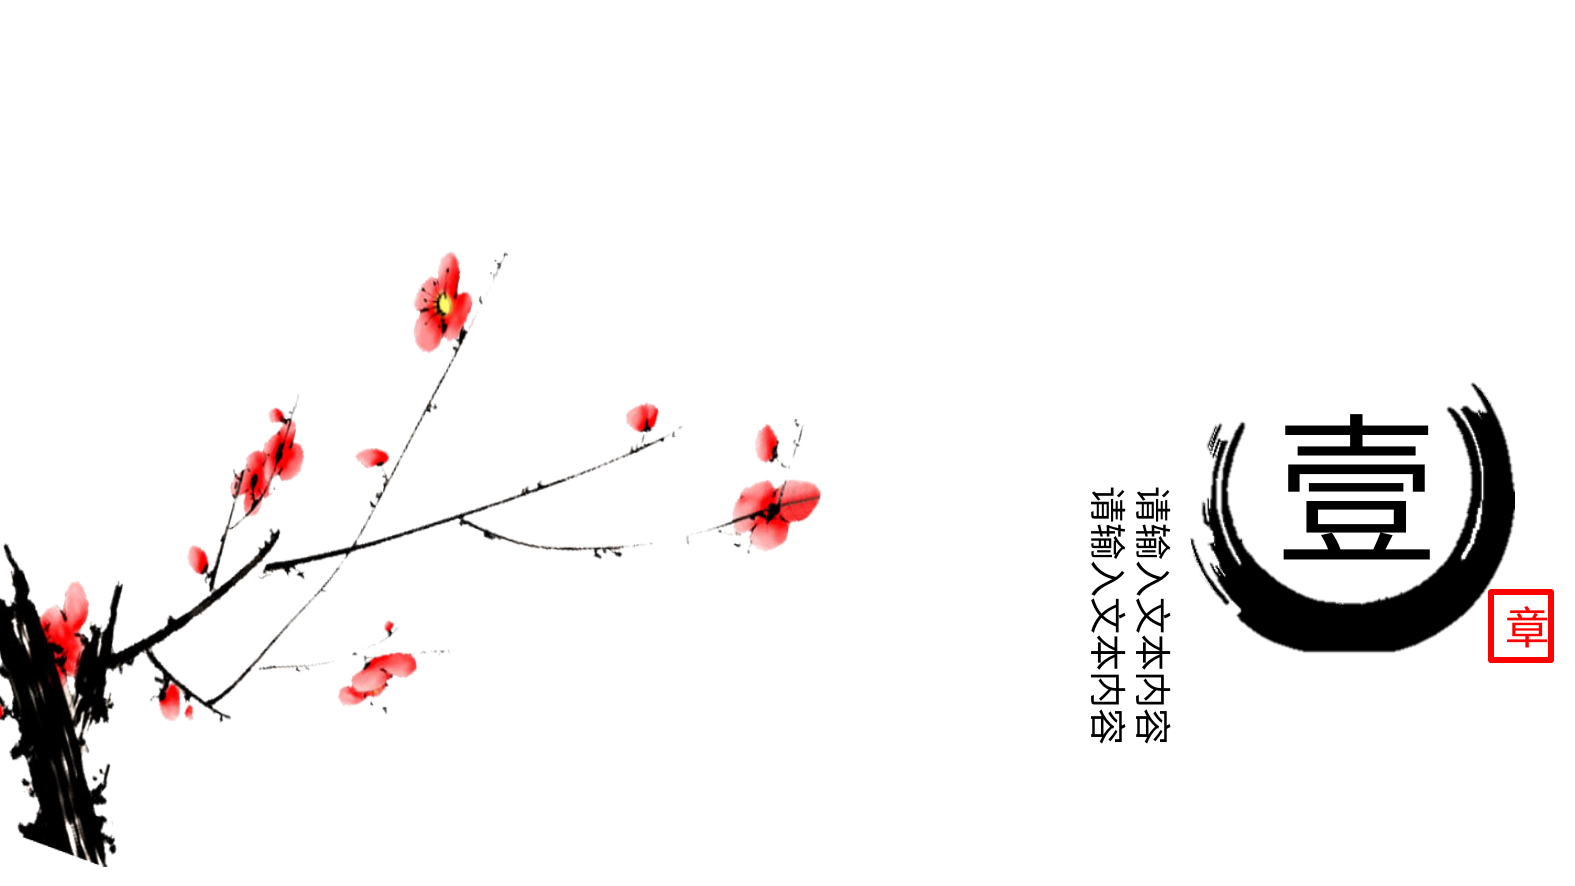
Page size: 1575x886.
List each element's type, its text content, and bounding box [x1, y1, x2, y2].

picture [1190, 381, 1515, 657]
picture [0, 238, 860, 867]
text_box 章 [1490, 592, 1552, 661]
text_box 请输入文本内容 请输入文本内容 [1063, 471, 1184, 764]
